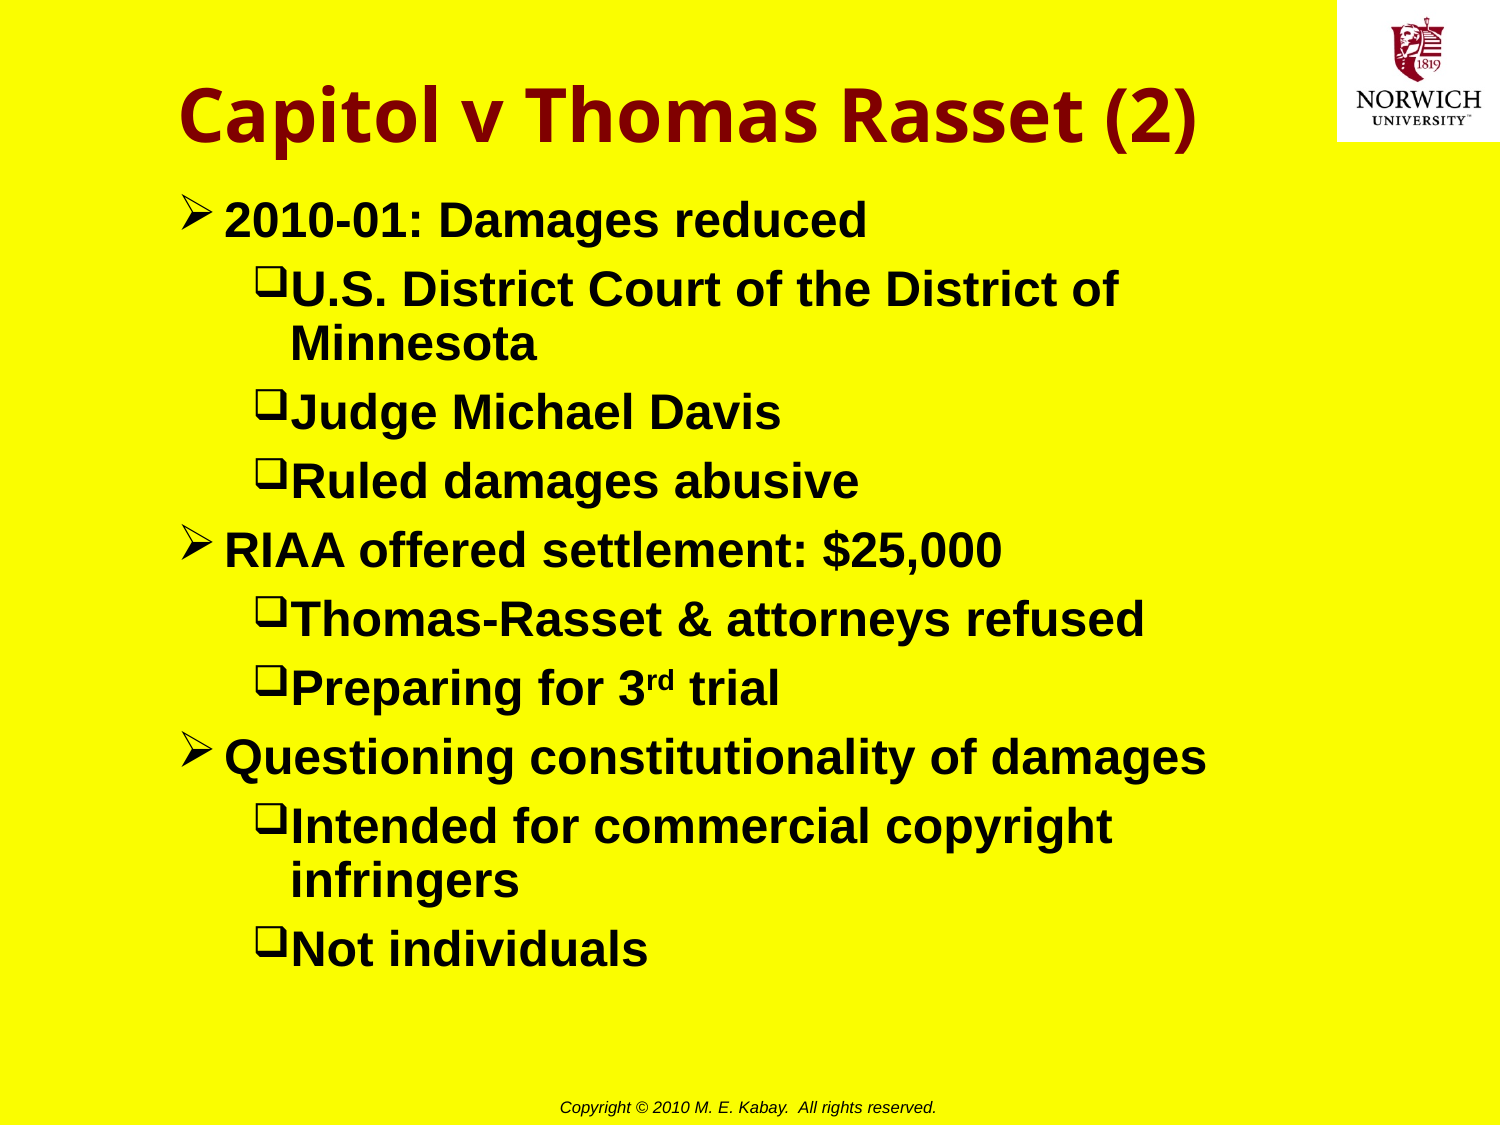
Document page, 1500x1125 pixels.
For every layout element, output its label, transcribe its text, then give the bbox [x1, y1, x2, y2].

list 2010-01: Damages reduced U.S. District Court of the District of Minnesota Judge Michael Davis Ruled damages abusive RIAA offered settlement: $25,000 Thomas-Rasset & attorneys refused Preparing for 3rd trial Questioning constitutionality of damages Intended for commercial copyright infringers Not individuals [161, 186, 1339, 1038]
title Capitol v Thomas Rasset (2) [161, 24, 1339, 186]
picture [1337, 0, 1500, 142]
